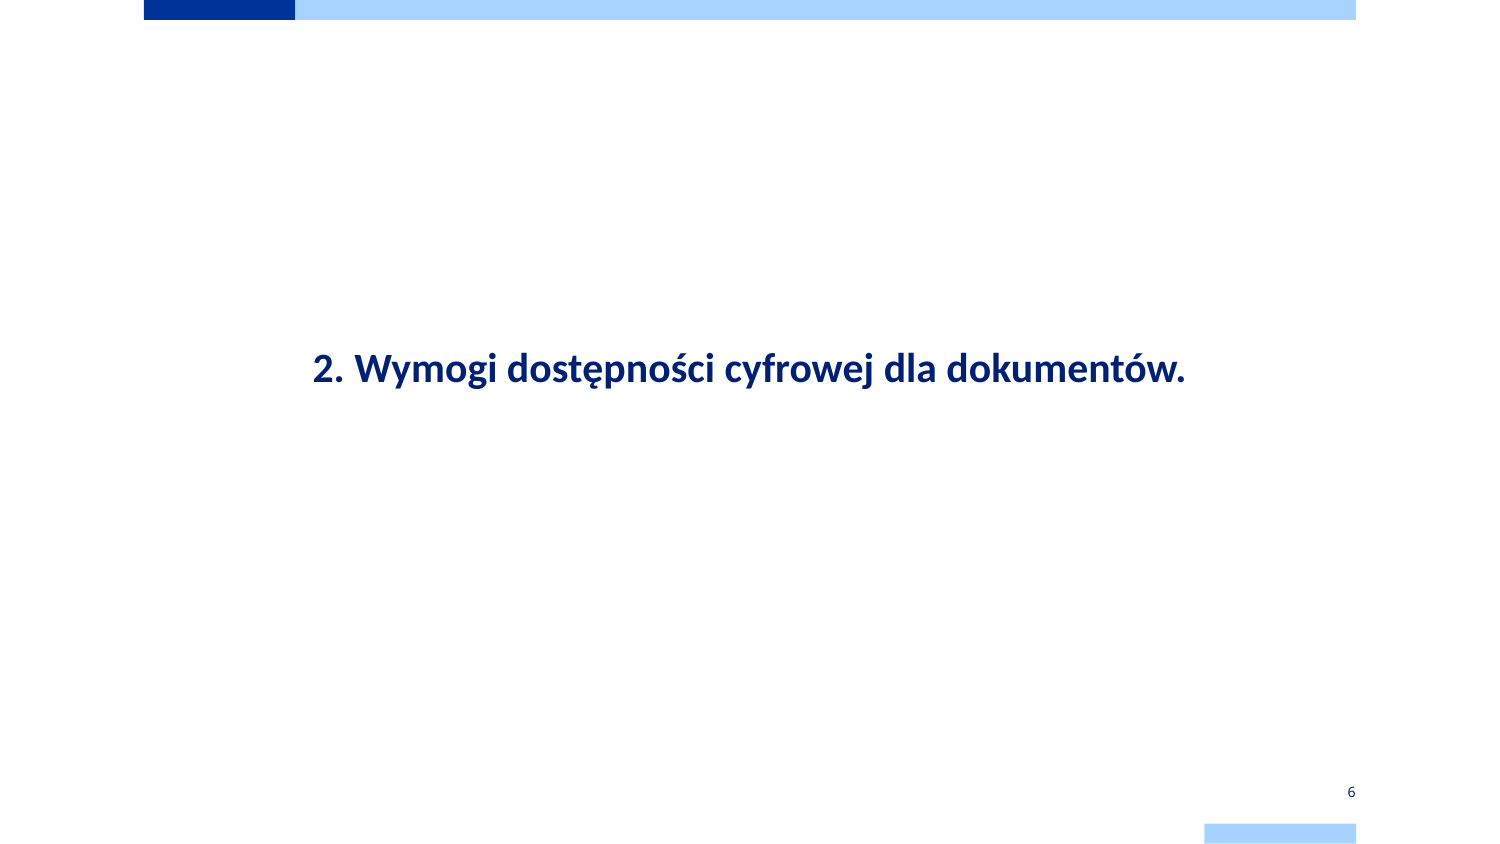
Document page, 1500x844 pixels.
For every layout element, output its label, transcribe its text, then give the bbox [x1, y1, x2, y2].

slide_number 6 [1204, 783, 1356, 804]
title 2. Wymogi dostępności cyfrowej dla dokumentów. [143, 315, 1357, 623]
